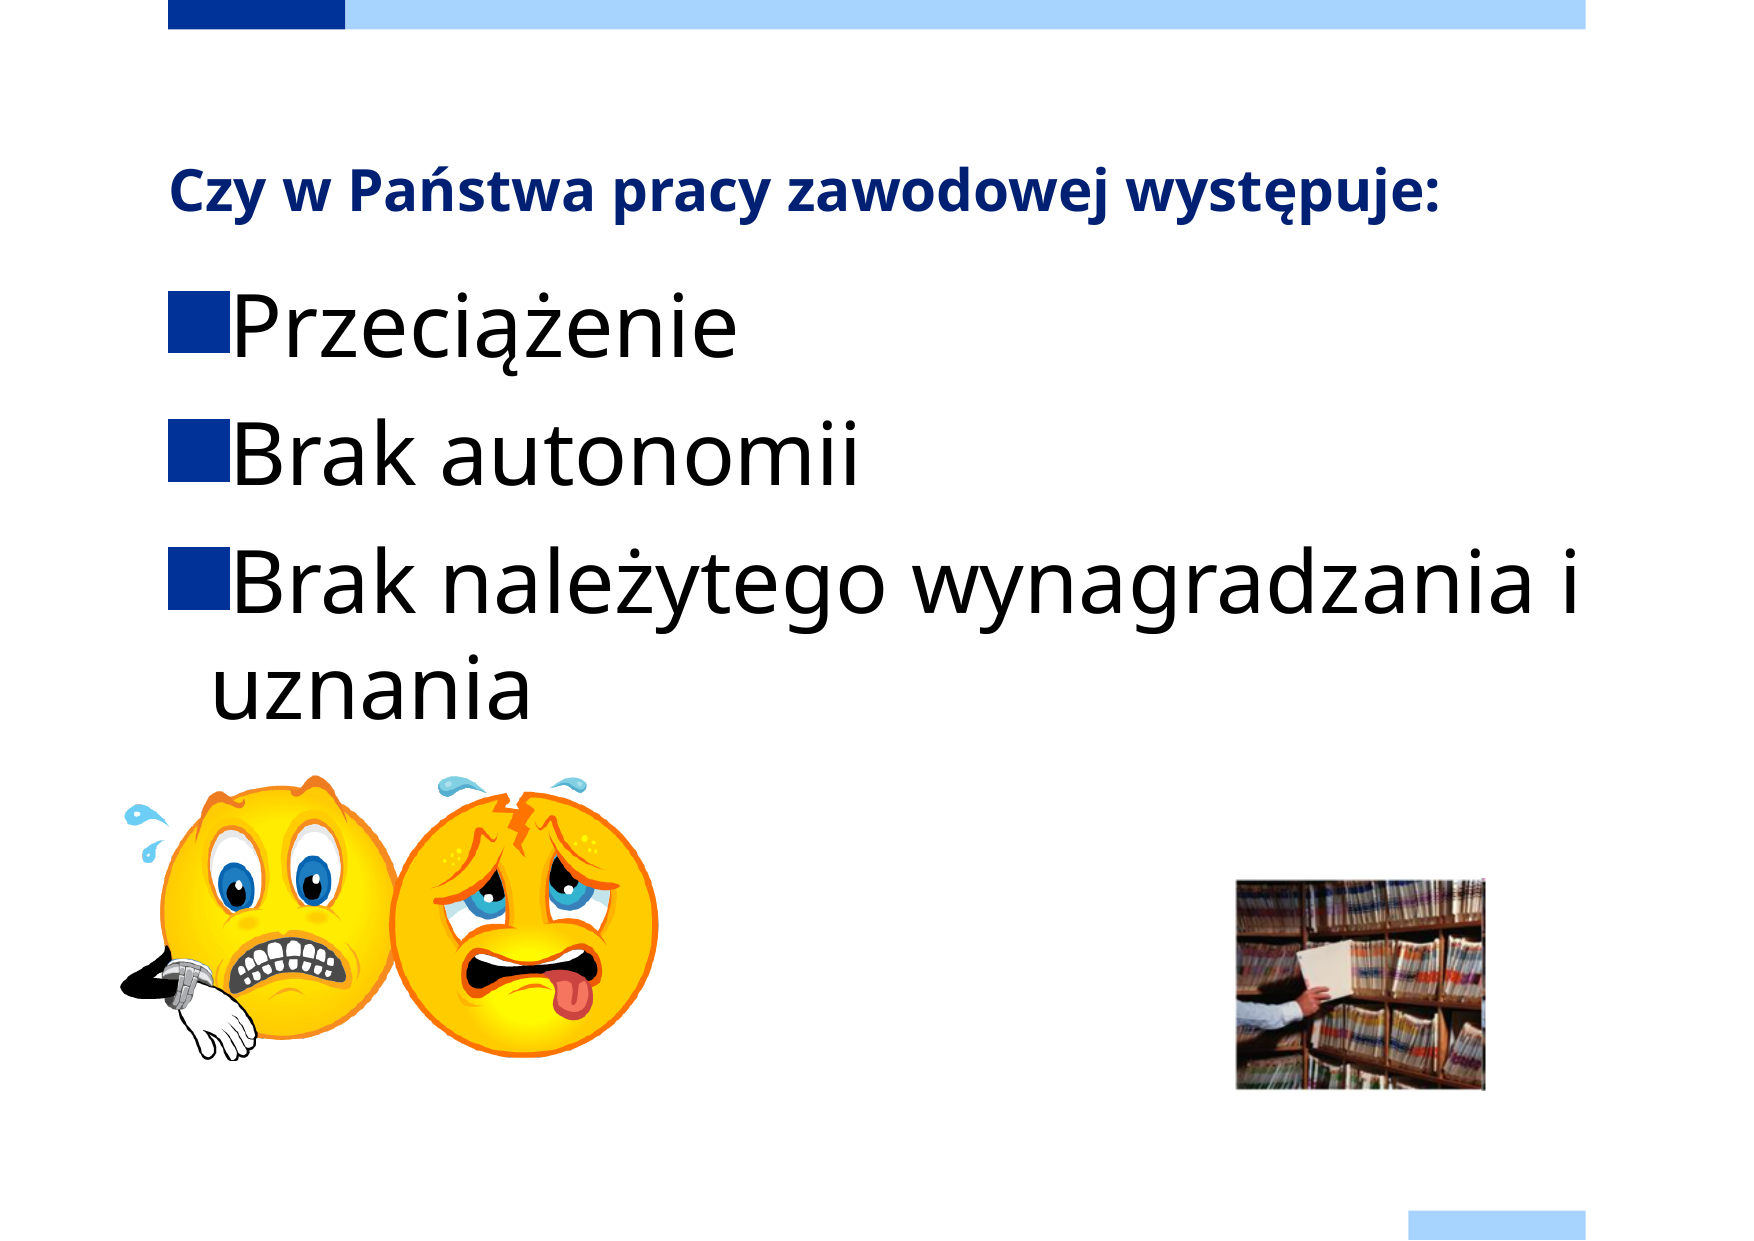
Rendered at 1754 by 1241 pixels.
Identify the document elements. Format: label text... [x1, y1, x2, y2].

title Czy w Państwa pracy zawodowej występuje: [168, 147, 1586, 324]
picture [168, 419, 230, 482]
picture [168, 291, 230, 353]
picture [1104, 715, 1754, 1209]
list Przeciążenie Brak autonomii Brak należytego wynagradzania i uznania [168, 324, 1586, 1093]
picture [120, 775, 659, 1061]
picture [168, 547, 230, 610]
